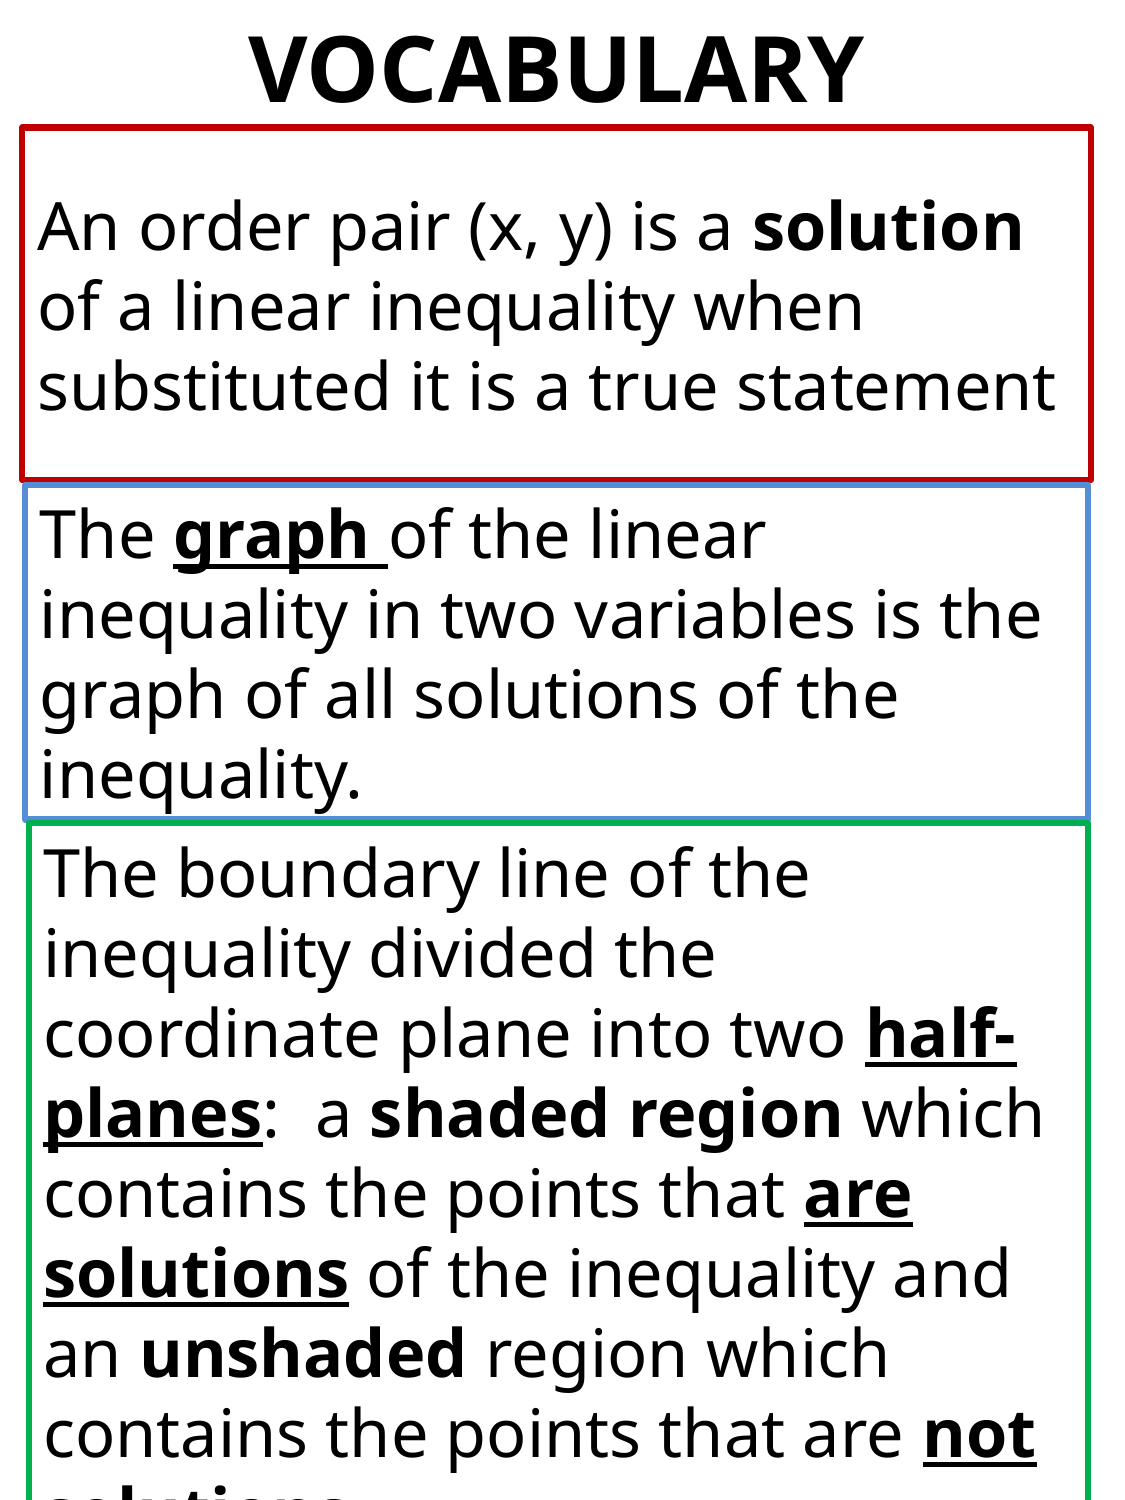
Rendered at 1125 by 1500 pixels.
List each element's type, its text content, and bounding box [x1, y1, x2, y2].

text_box VOCABULARY [50, 3, 1063, 129]
text_box The graph of the linear inequality in two variables is the graph of all solutions of the inequality. [25, 484, 1088, 820]
title An order pair (x, y) is a solution of a linear inequality when substituted it is a true statement [22, 127, 1091, 480]
text_box The boundary line of the inequality divided the coordinate plane into two half-planes: a shaded region which contains the points that are solutions of the inequality and an unshaded region which contains the points that are not solutions. [28, 823, 1088, 1500]
